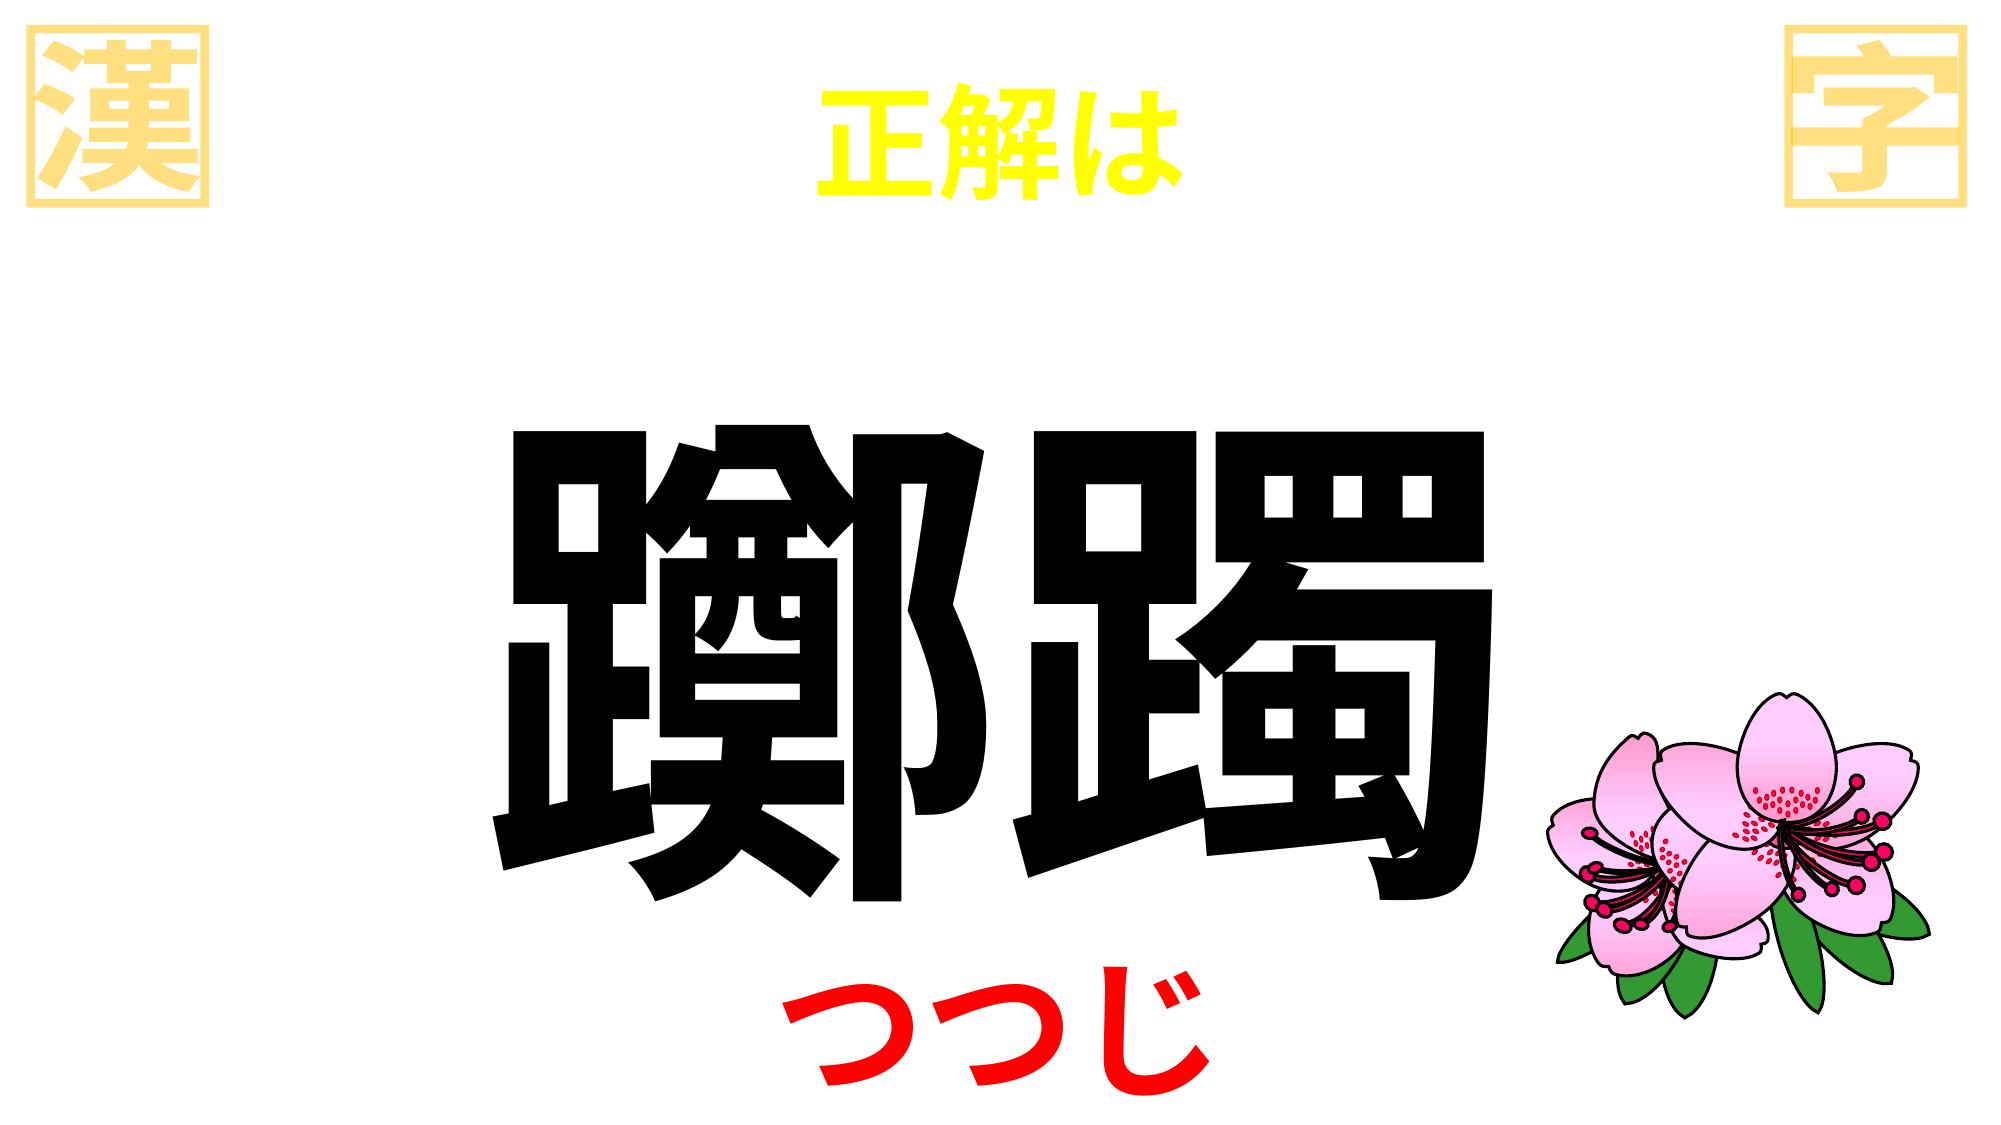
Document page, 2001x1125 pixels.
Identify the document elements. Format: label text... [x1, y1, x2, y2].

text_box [26, 24, 210, 208]
text_box 正解は [0, 57, 2000, 222]
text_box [1541, 693, 1924, 1027]
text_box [1784, 24, 1968, 208]
text_box つつじ [0, 928, 2000, 1123]
text_box 躑躅 [458, 326, 1541, 966]
